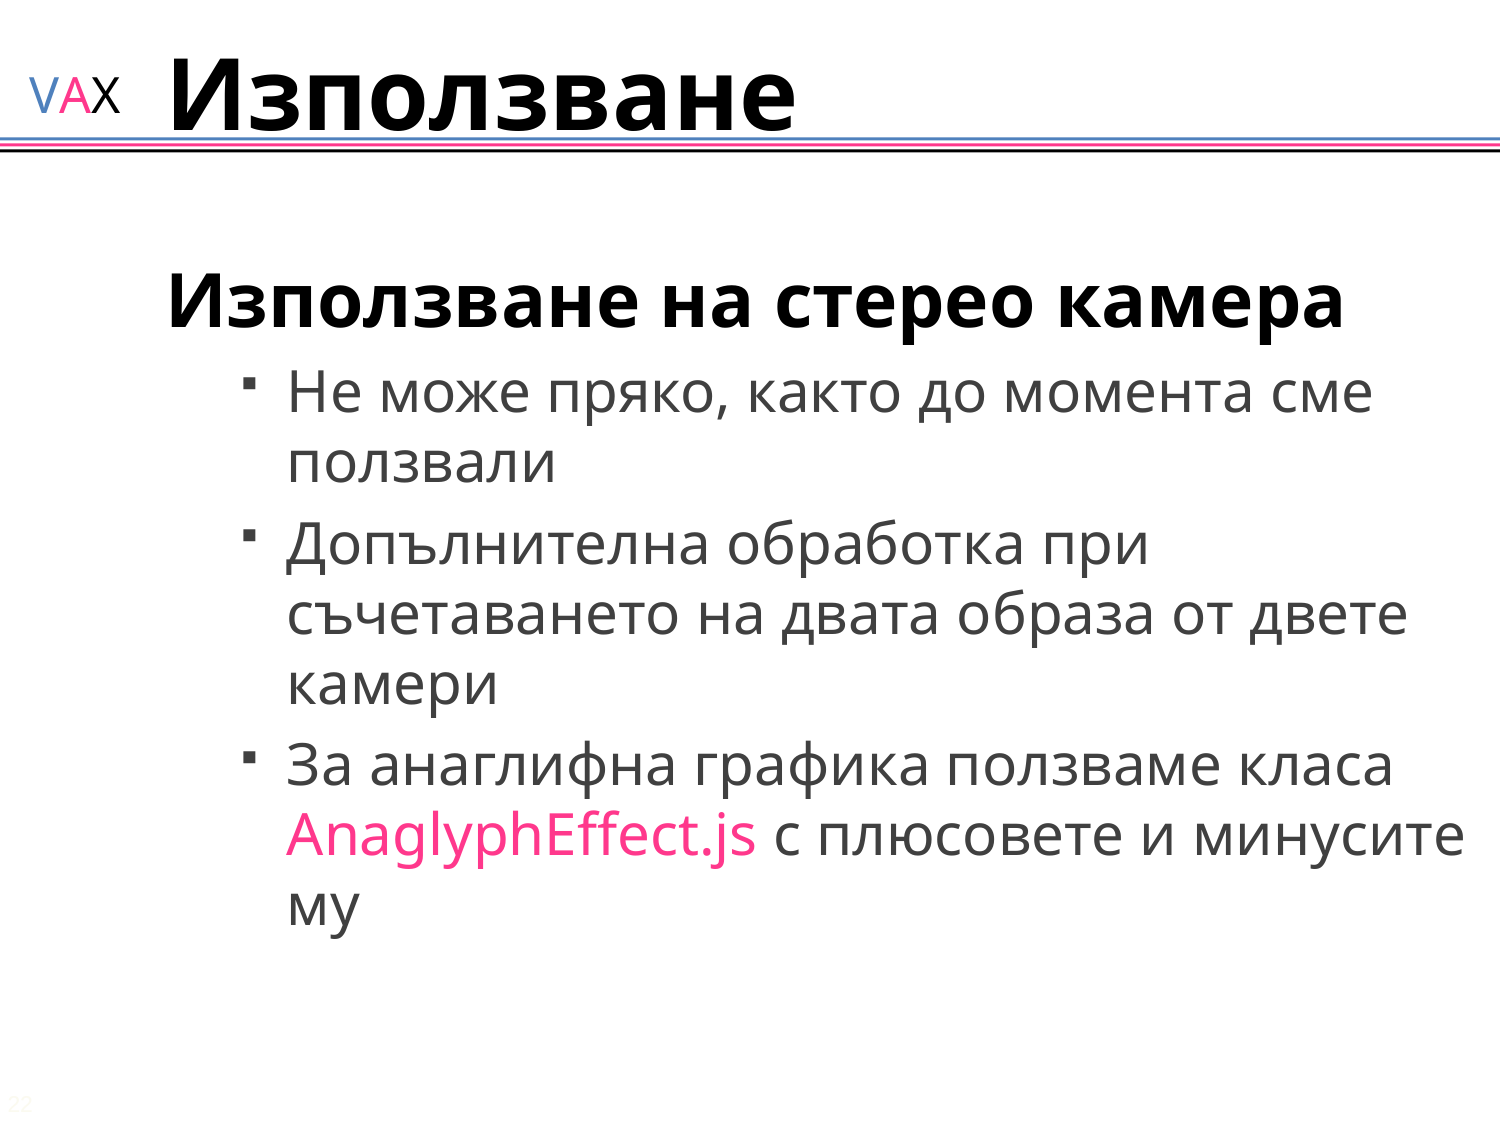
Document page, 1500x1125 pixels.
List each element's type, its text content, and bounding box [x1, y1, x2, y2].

list Използване на стерео камера Не може пряко, както до момента сме ползвали Допълнителна обработка при съчетаването на двата образа от двете камери За анаглифна графика ползваме класа AnaglyphEffect.js с плюсовете и минусите му [150, 200, 1488, 1113]
title Използване [0, 37, 1500, 144]
